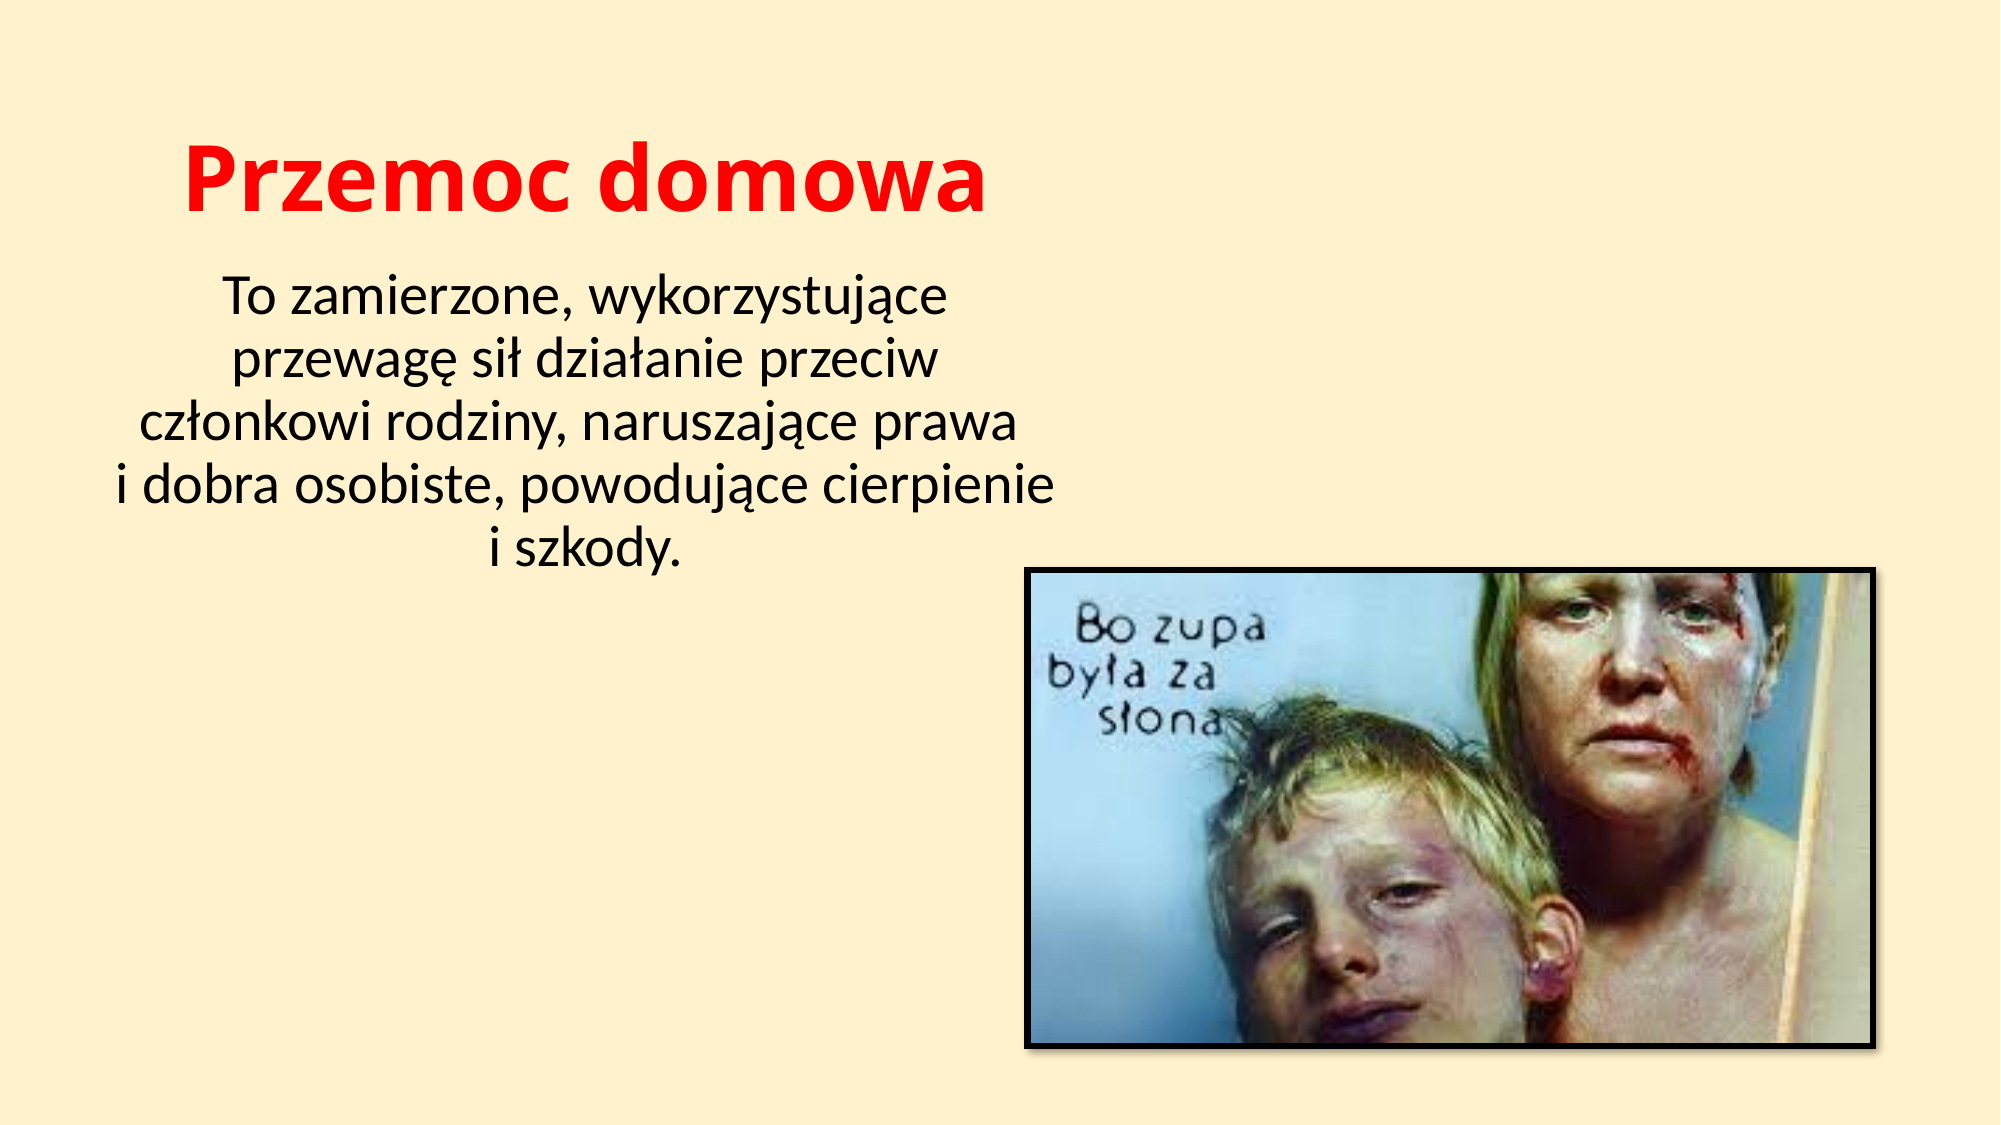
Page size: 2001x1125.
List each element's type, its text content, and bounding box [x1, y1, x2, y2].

title Przemoc domowa [120, 81, 1052, 256]
list To zamierzone, wykorzystujące przewagę sił działanie przeciw członkowi rodziny, naruszające prawa i dobra osobiste, powodujące cierpienie i szkody. [98, 256, 1073, 803]
picture [1030, 573, 1870, 1044]
